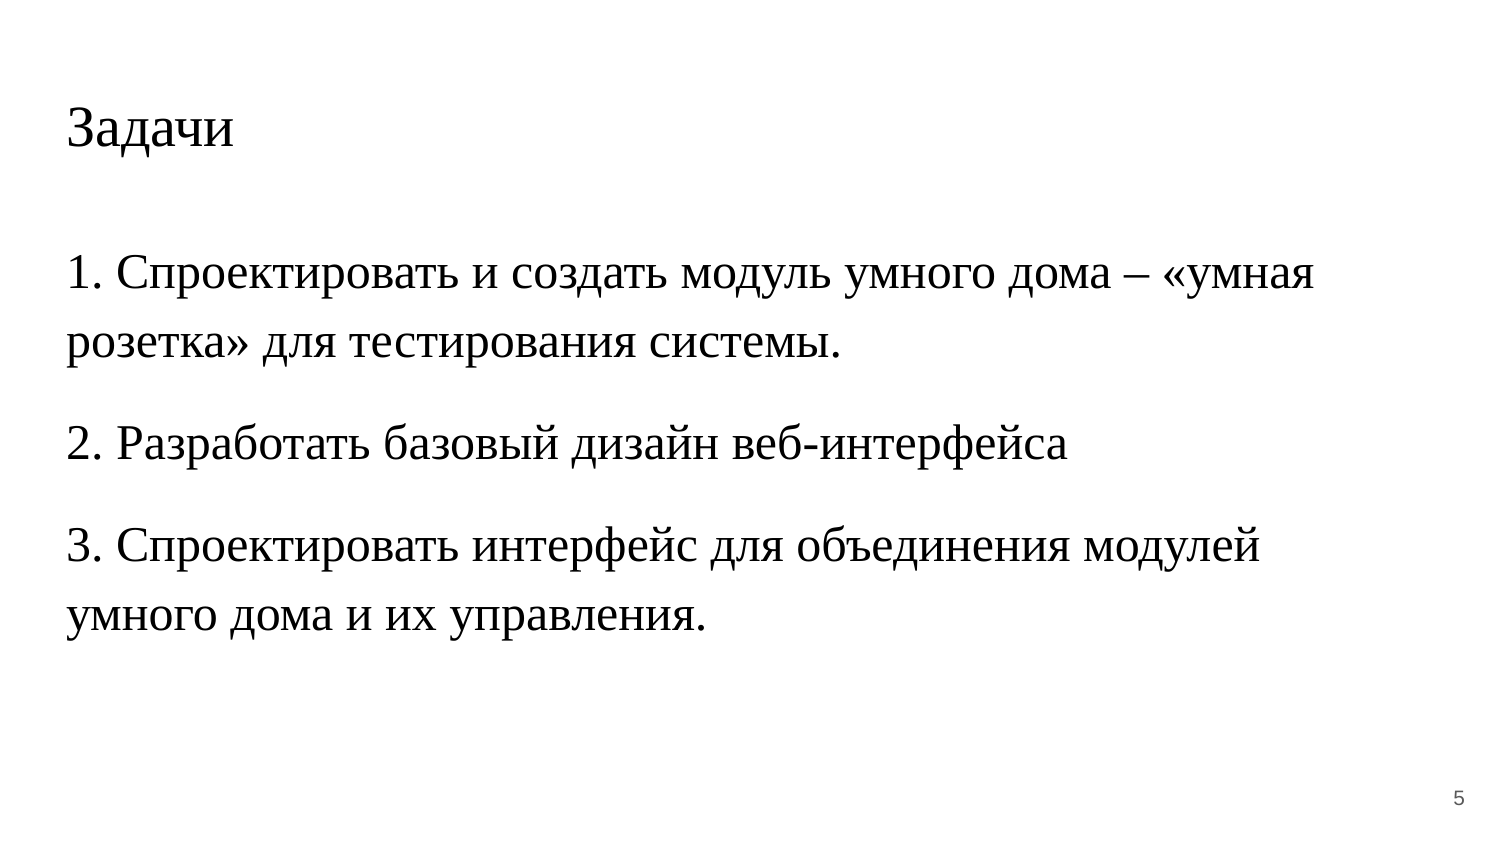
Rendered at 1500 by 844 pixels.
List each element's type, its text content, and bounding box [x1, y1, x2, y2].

slide_number ‹#› [1389, 764, 1480, 830]
list 1. Спроектировать и создать модуль умного дома – «умная розетка» для тестирования системы. 2. Разработать базовый дизайн веб-интерфейса 3. Спроектировать интерфейс для объединения модулей умного дома и их управления. [51, 214, 1417, 688]
title Задачи [51, 72, 1449, 167]
